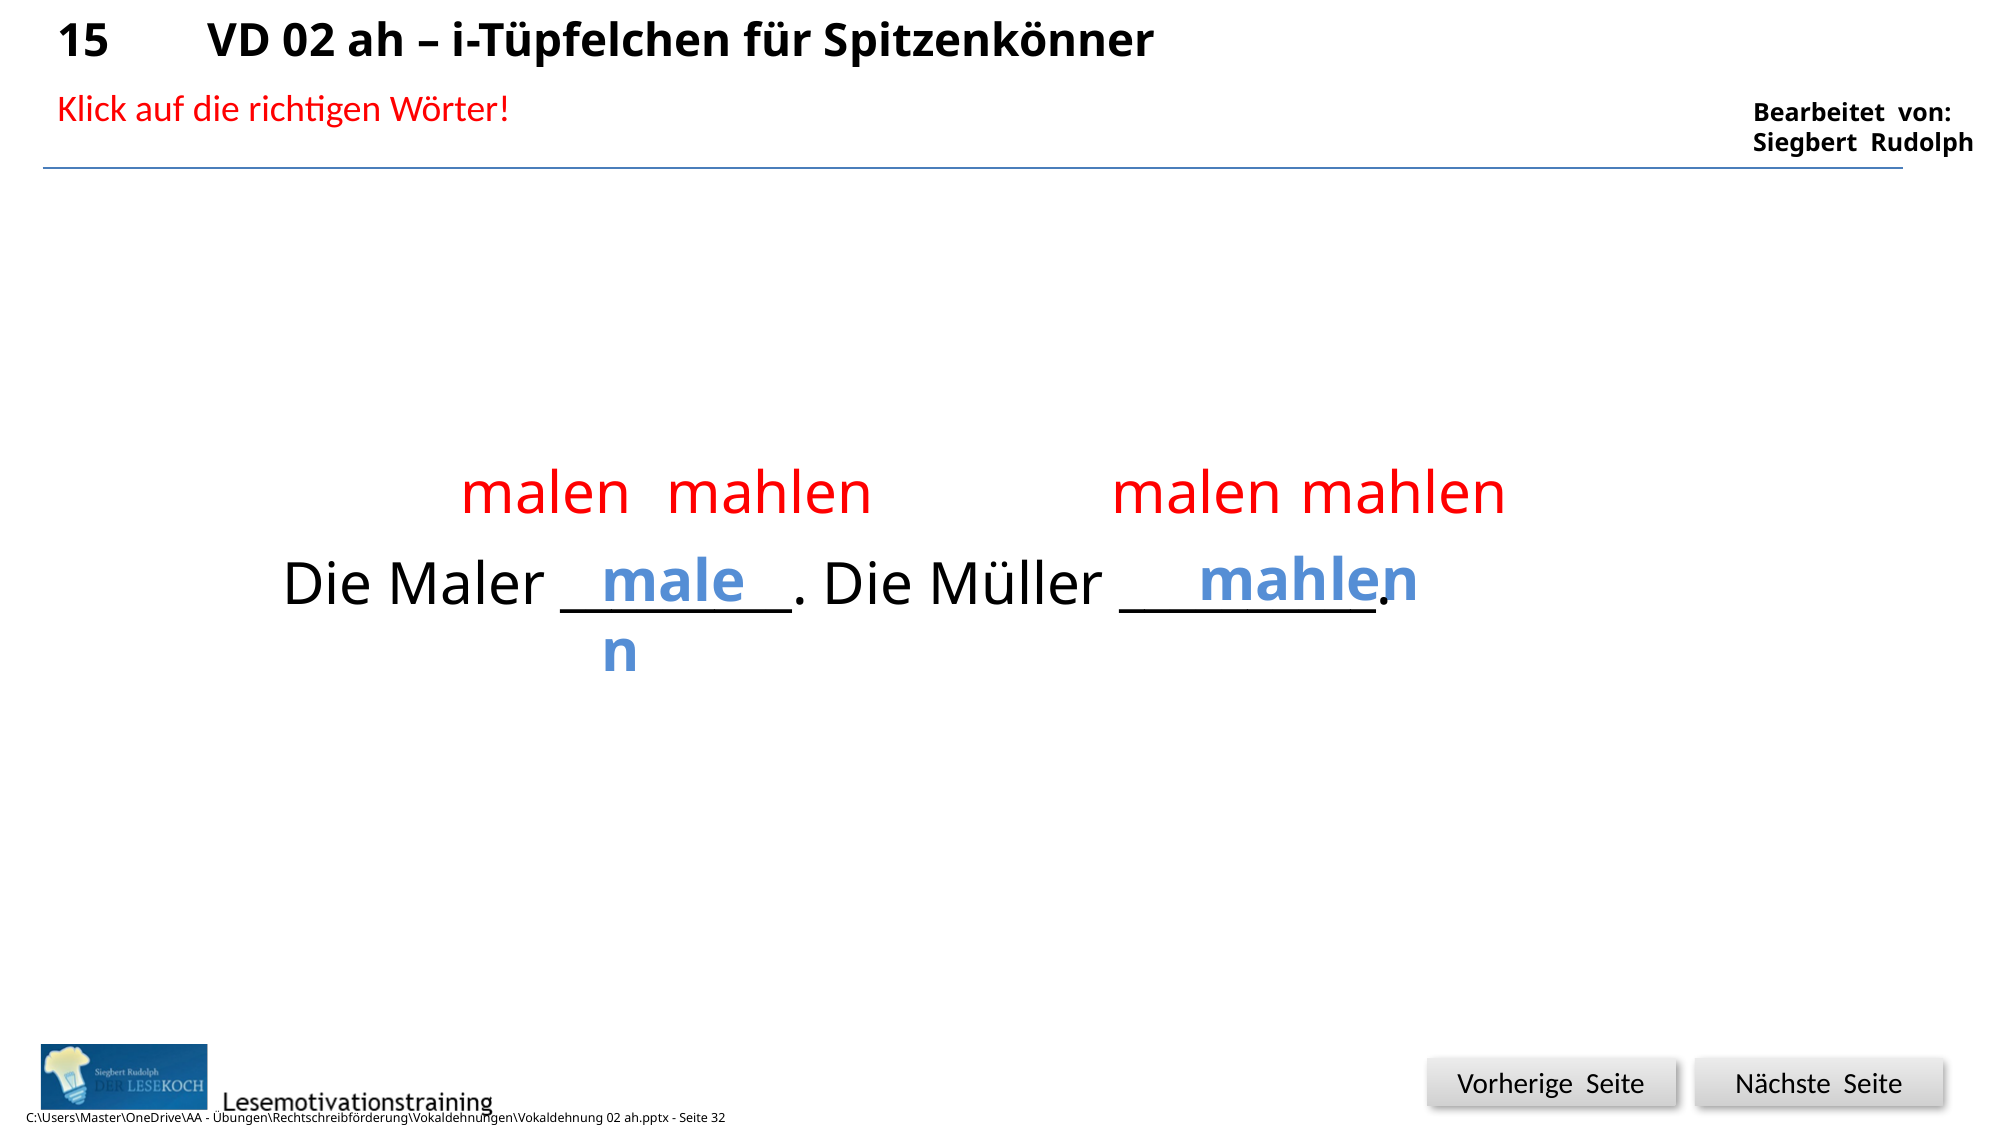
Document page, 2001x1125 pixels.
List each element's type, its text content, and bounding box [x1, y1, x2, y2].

text_box C:\Users\Master\OneDrive\AA - Übungen\Rechtschreibförderung\Vokaldehnungen\Vokaldehnung 02 ah.pptx - Seite 32 [11, 1102, 741, 1125]
text_box 15 VD 02 ah – i-Tüpfelchen für Spitzenkönner [42, 3, 2000, 73]
text_box Klick auf die richtigen Wörter! [42, 76, 1709, 137]
text_box mahlen [1285, 447, 1532, 533]
text_box malen [1096, 447, 1285, 533]
text_box malen [586, 624, 794, 691]
picture [40, 1044, 508, 1102]
text_box malen [446, 447, 651, 533]
text_box Die Maler _________. Die Müller __________. [267, 538, 1557, 624]
text_box mahlen [651, 447, 906, 533]
